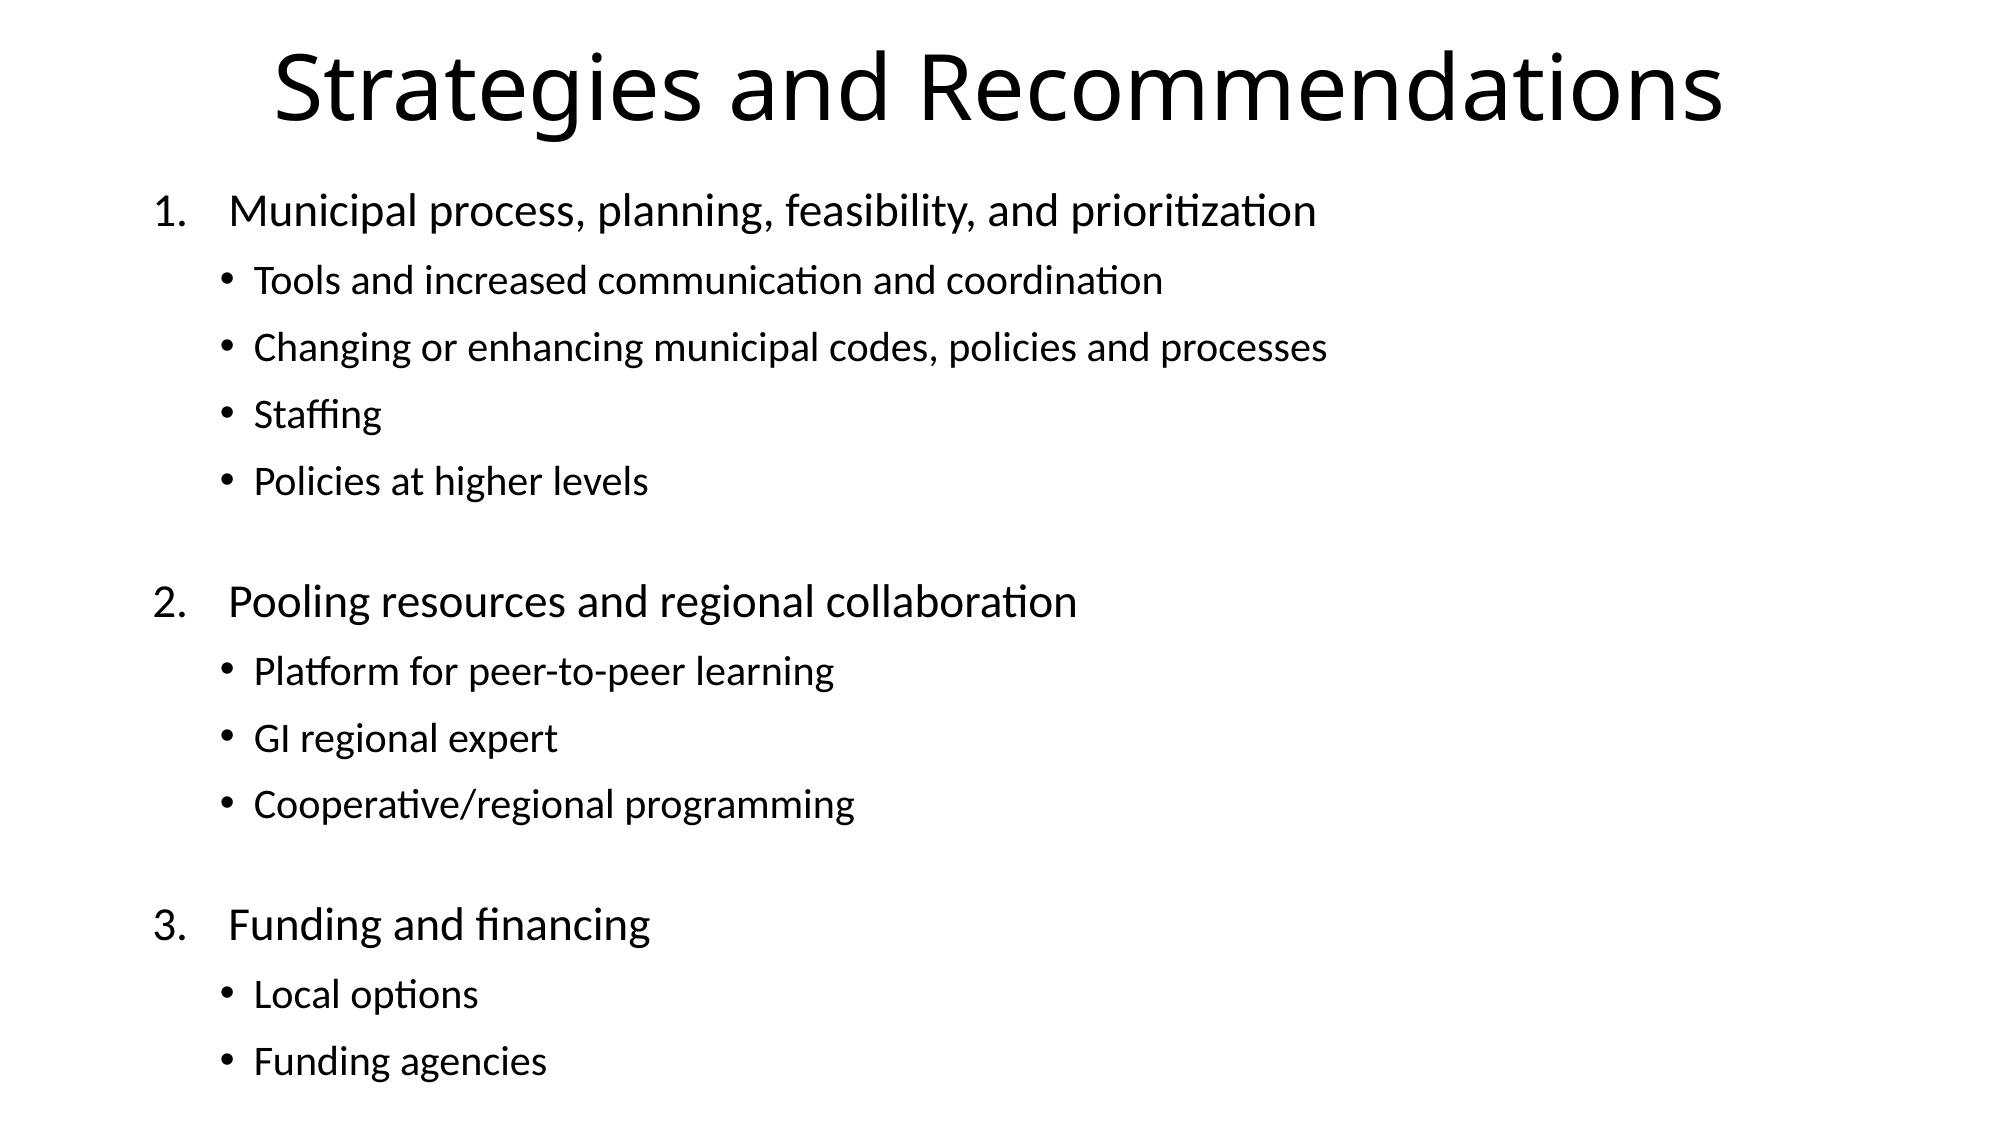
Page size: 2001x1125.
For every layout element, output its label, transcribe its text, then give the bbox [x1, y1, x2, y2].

list Municipal process, planning, feasibility, and prioritization Tools and increased communication and coordination Changing or enhancing municipal codes, policies and processes Staffing Policies at higher levels Pooling resources and regional collaboration Platform for peer-to-peer learning GI regional expert Cooperative/regional programming Funding and financing Local options Funding agencies [137, 160, 1863, 1105]
title Strategies and Recommendations [137, 0, 1863, 160]
